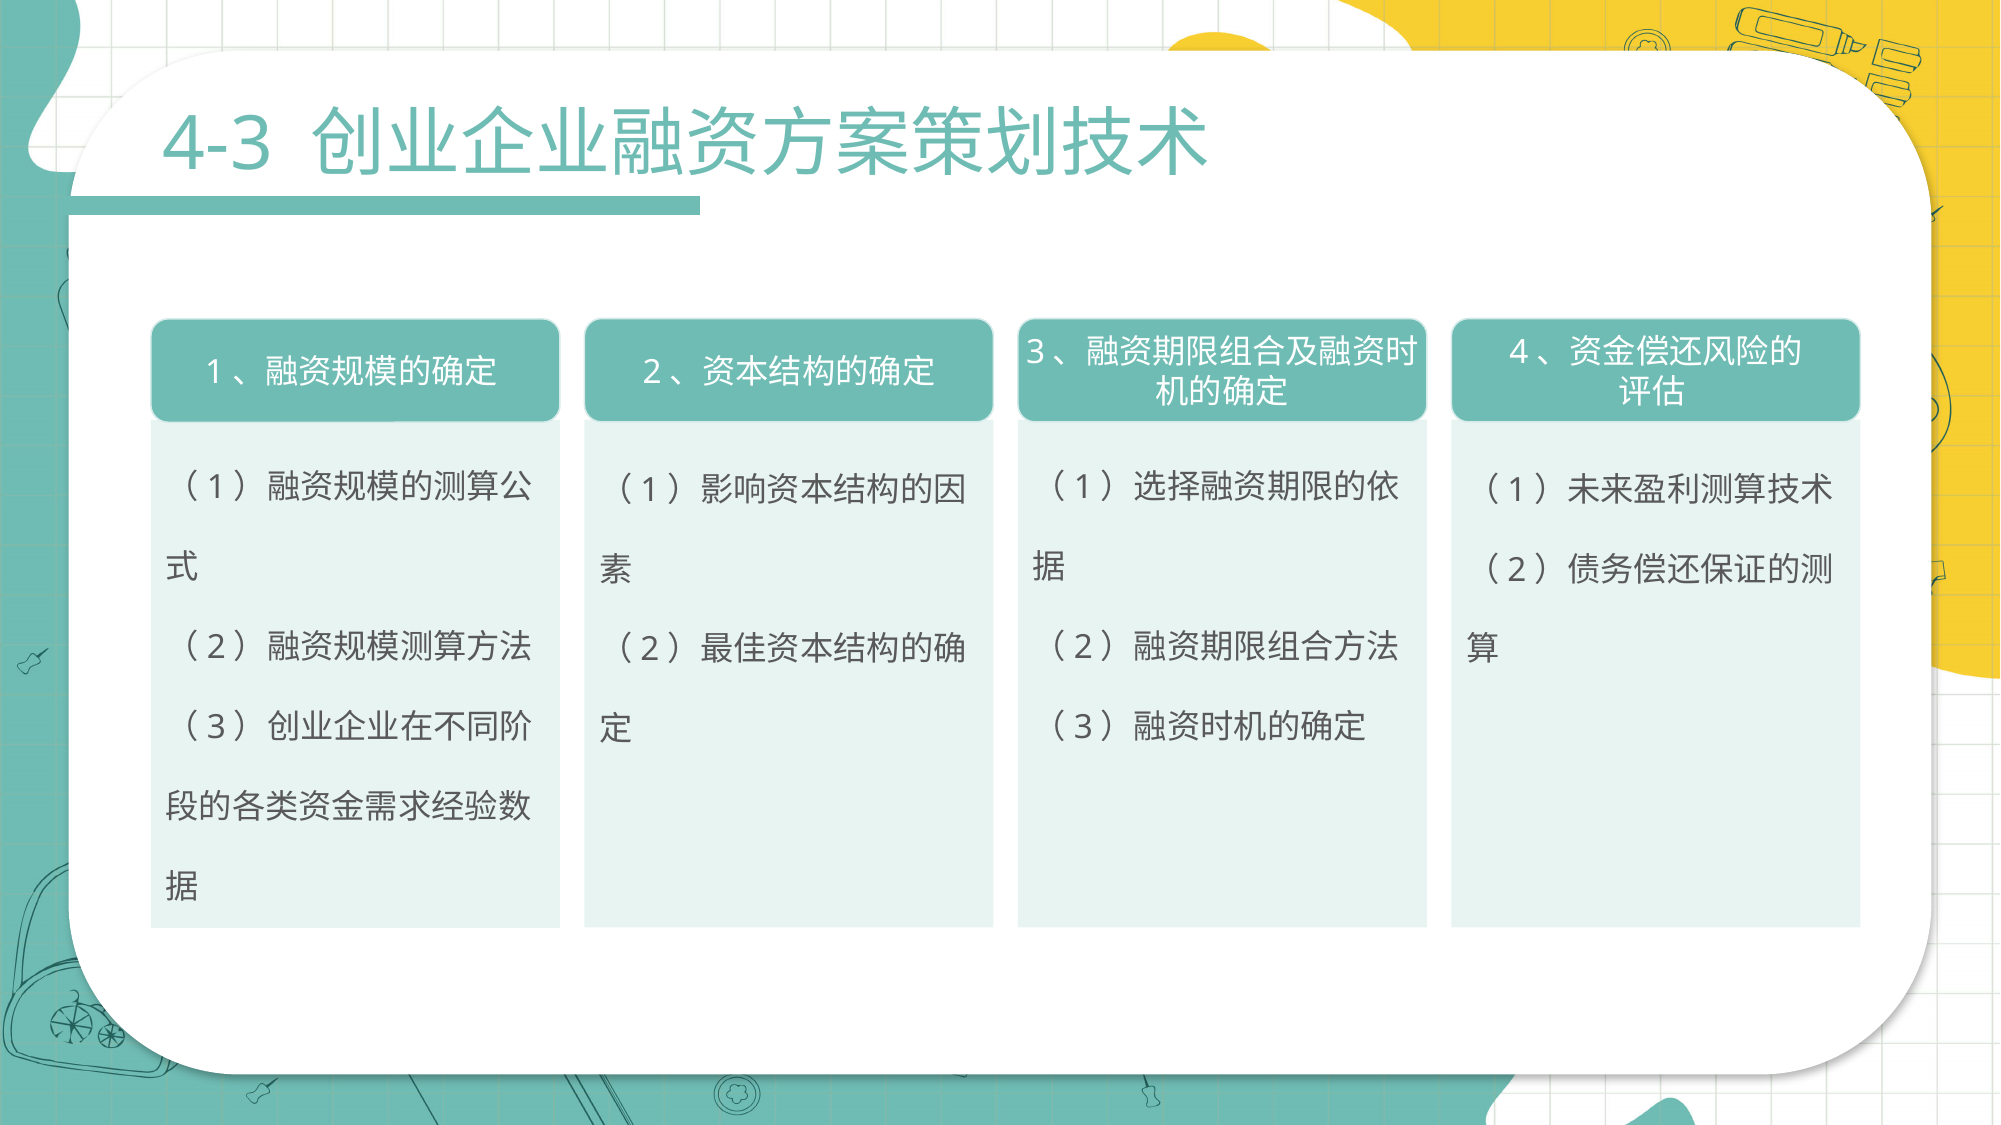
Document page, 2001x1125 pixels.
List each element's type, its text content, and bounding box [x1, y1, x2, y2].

text_box 4-3 创业企业融资方案策划技术 [148, 87, 1294, 192]
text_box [584, 318, 994, 928]
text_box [1451, 318, 1861, 928]
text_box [1017, 318, 1427, 928]
picture [0, 0, 2001, 1125]
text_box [150, 318, 560, 928]
text_box [62, 196, 700, 215]
text_box [67, 49, 1933, 1076]
